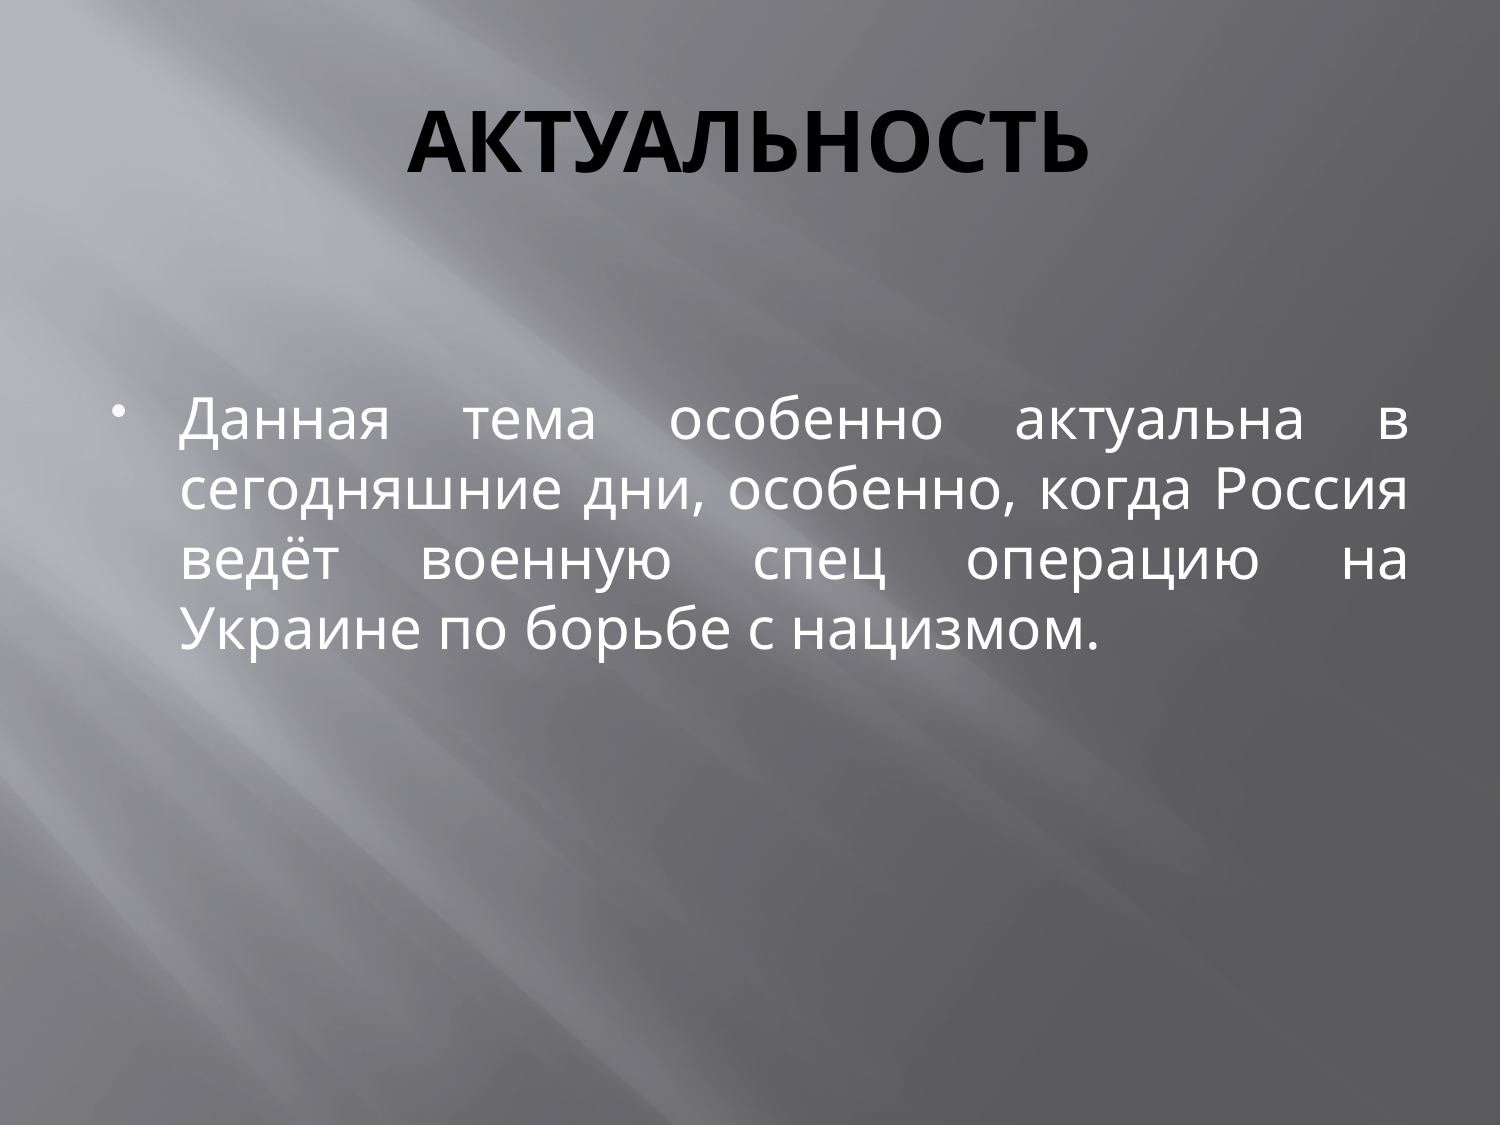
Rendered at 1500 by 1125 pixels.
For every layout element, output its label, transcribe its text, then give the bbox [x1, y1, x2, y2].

list Данная тема особенно актуальна в сегодняшние дни, особенно, когда Россия ведёт военную спец операцию на Украине по борьбе с нацизмом. [75, 373, 1425, 1035]
title АКТУАЛЬНОСТЬ [75, 45, 1425, 233]
